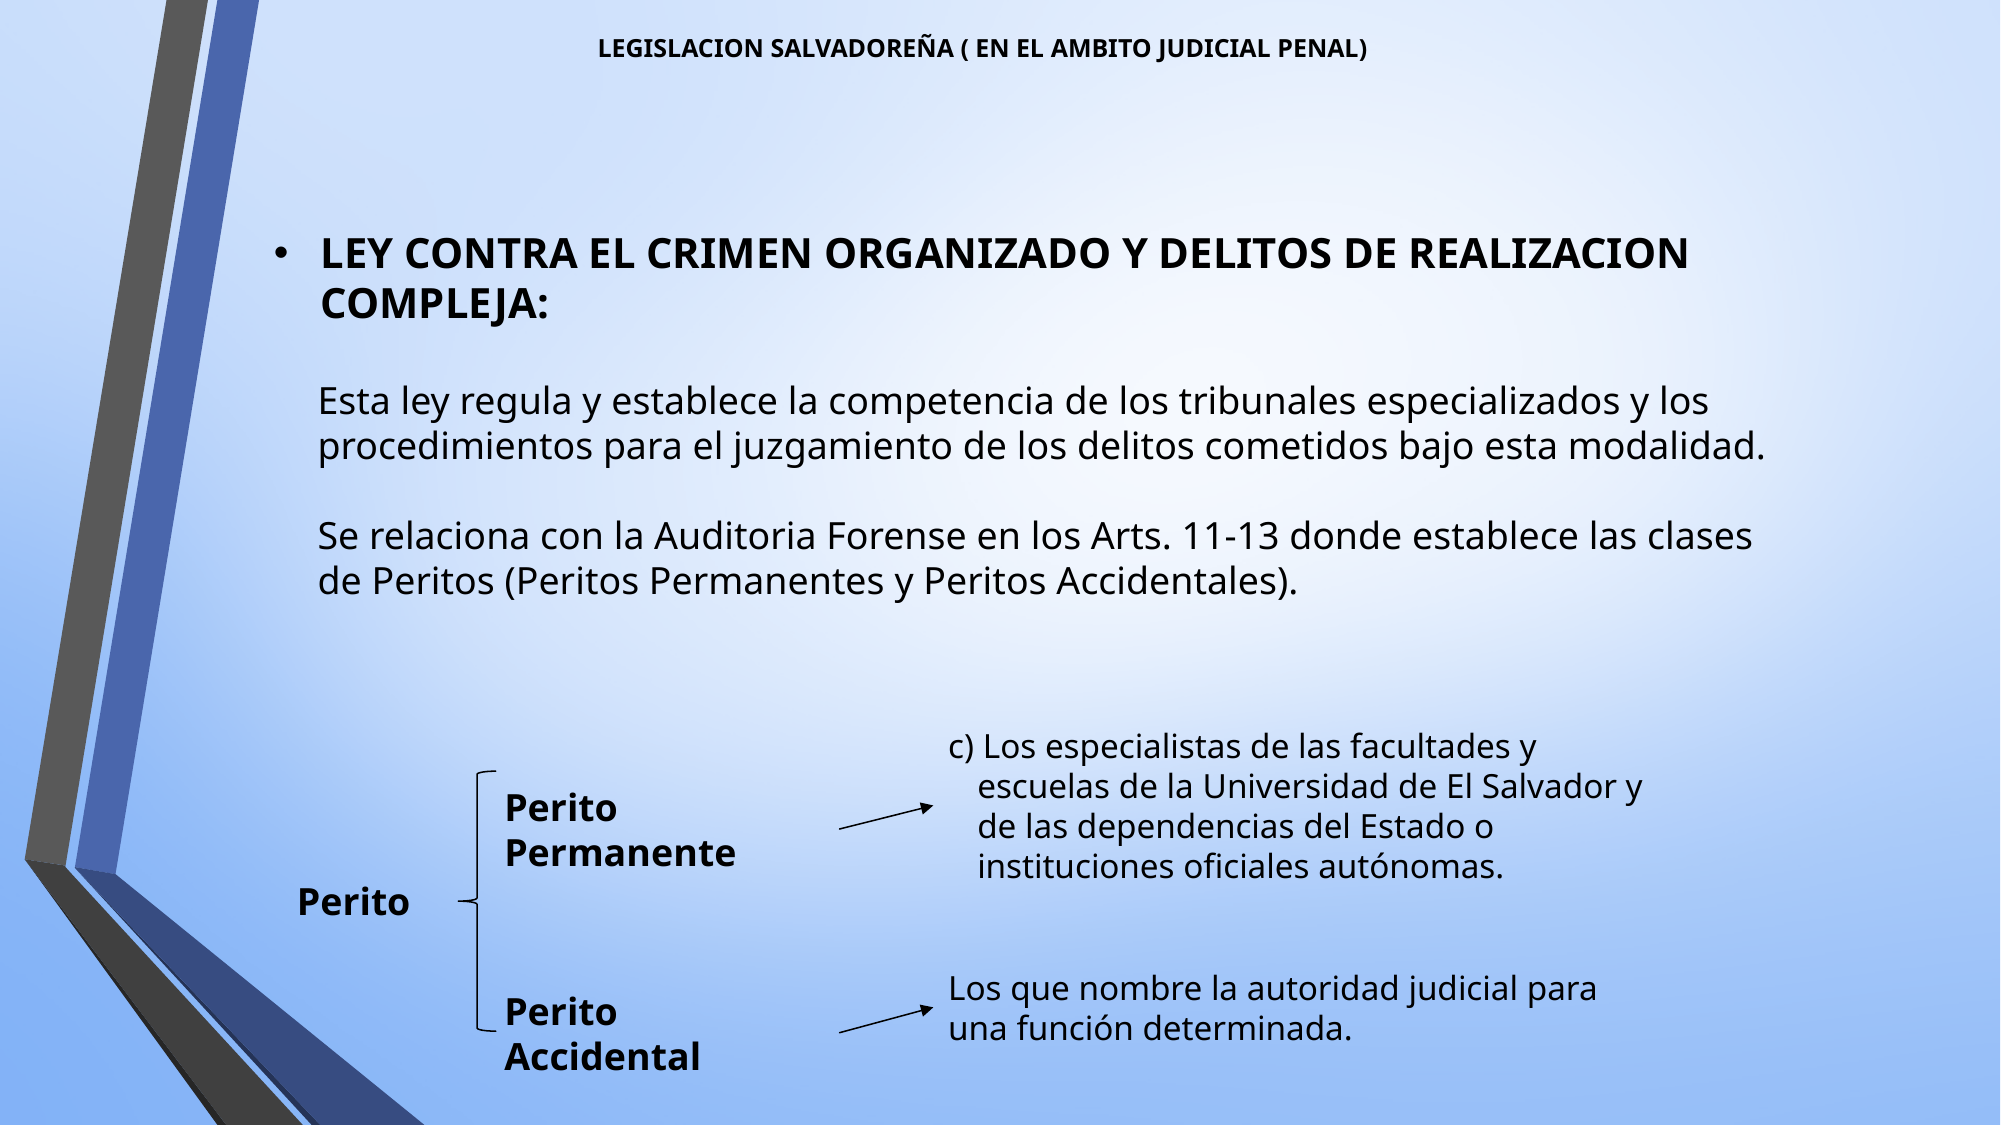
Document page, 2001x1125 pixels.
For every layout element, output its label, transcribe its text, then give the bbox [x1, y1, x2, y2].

text_box [457, 770, 497, 1032]
text_box Perito Permanente [489, 776, 840, 882]
text_box LEGISLACION SALVADOREÑA ( EN EL AMBITO JUDICIAL PENAL) [79, 18, 1887, 78]
text_box LEY CONTRA EL CRIMEN ORGANIZADO Y DELITOS DE REALIZACION COMPLEJA: Esta ley regula y establece la competencia de los tribunales especializados y los procedimientos para el juzgamiento de los delitos cometidos bajo esta modalidad. Se relaciona con la Auditoria Forense en los Arts. 11-13 donde establece las clases de Peritos (Peritos Permanentes y Peritos Accidentales). [259, 219, 1815, 660]
text_box c) Los especialistas de las facultades y escuelas de la Universidad de El Salvador y de las dependencias del Estado o instituciones oficiales autónomas. [933, 718, 1663, 893]
text_box Perito [282, 870, 444, 931]
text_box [839, 1007, 934, 1011]
text_box Los que nombre la autoridad judicial para una función determinada. [933, 960, 1663, 1055]
text_box Perito Accidental [489, 980, 840, 1086]
